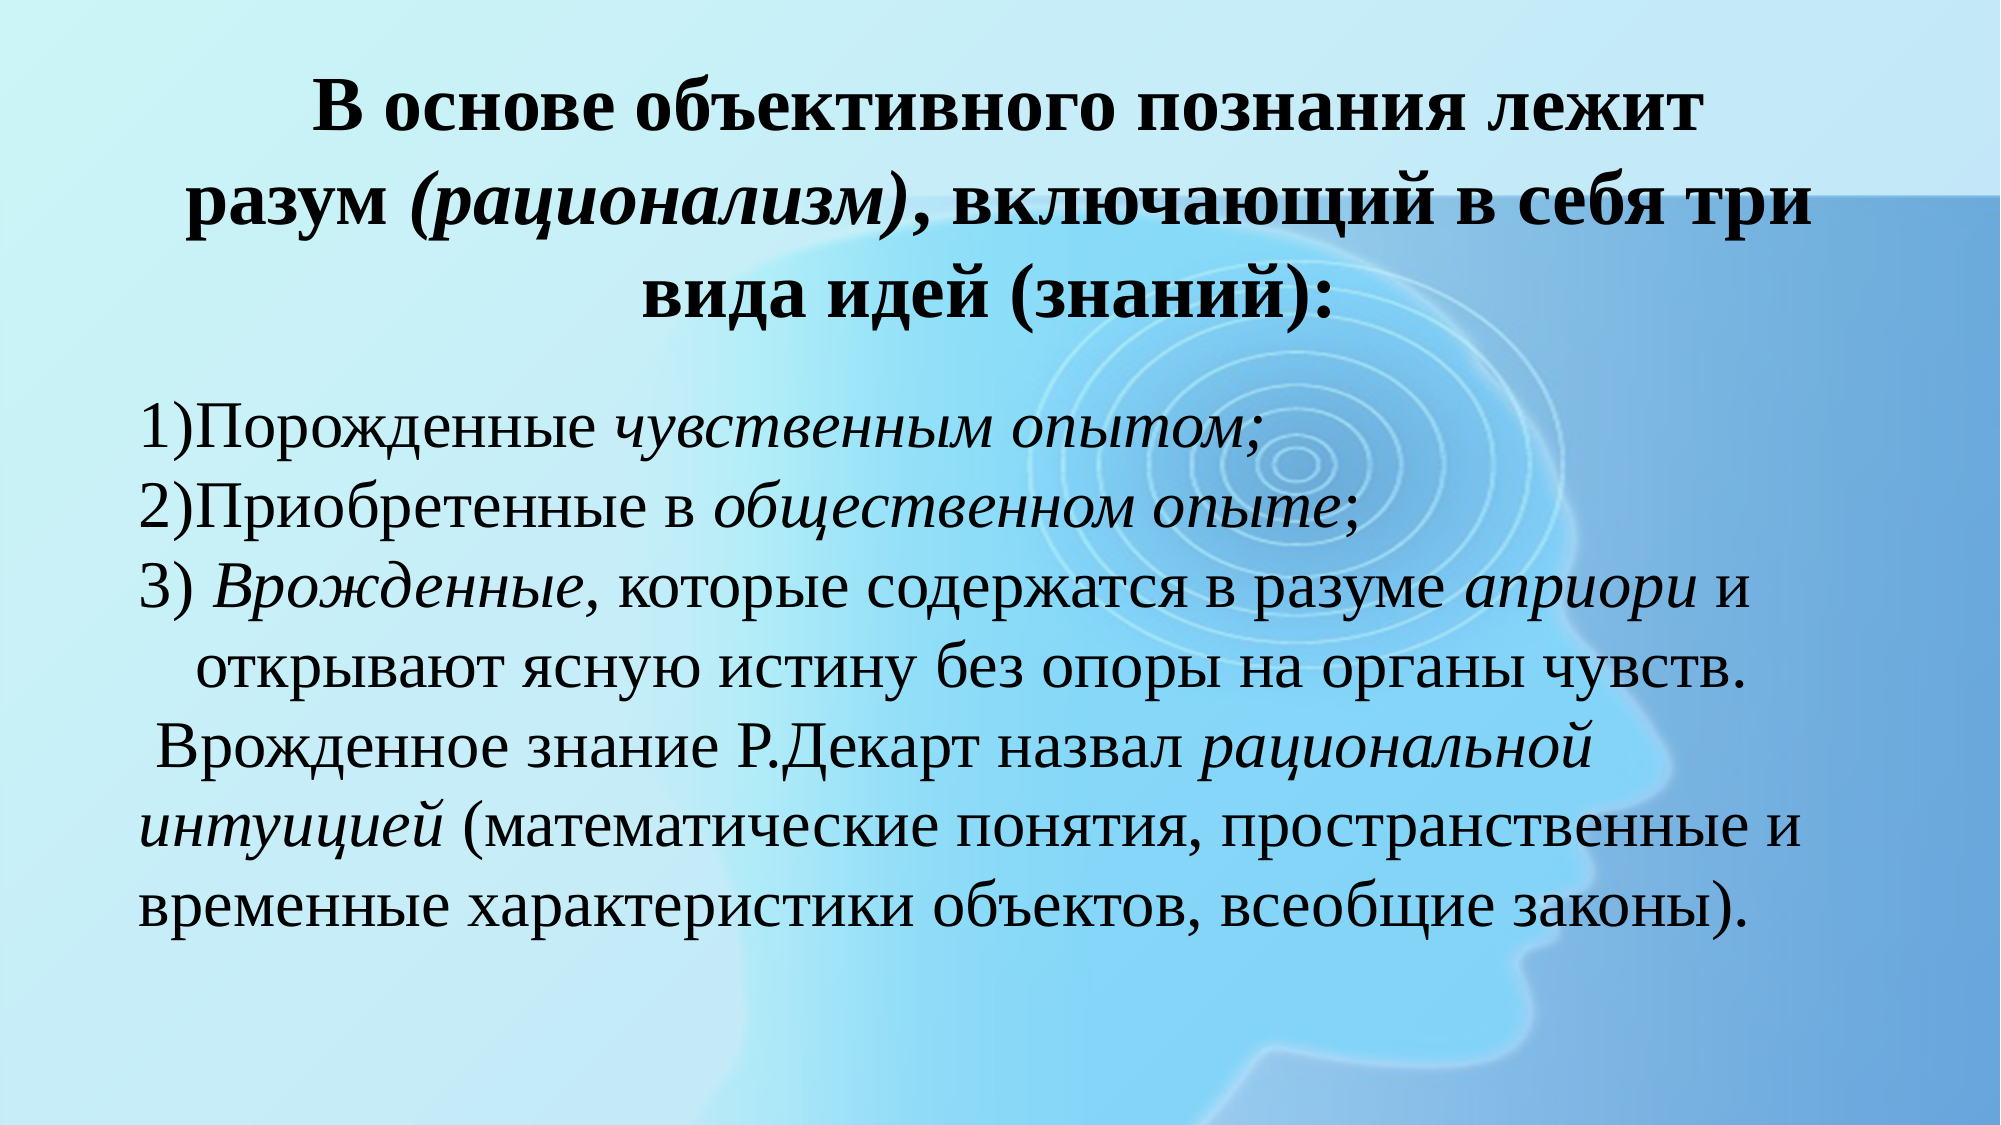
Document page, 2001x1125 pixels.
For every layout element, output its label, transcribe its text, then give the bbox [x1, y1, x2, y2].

text_box Порожденные чувственным опытом; Приобретенные в общественном опыте; Врожденные, которые содержатся в разуме априори и открывают ясную истину без опоры на органы чувств. Врожденное знание Р.Декарт назвал рациональной интуицией (математические понятия, пространственные и временные характеристики объектов, всеобщие законы). [124, 373, 1970, 948]
picture [0, 0, 2000, 1125]
title В основе объективного познания лежит разум (рационализм), включающий в себя три вида идей (знаний): [99, 45, 1900, 341]
